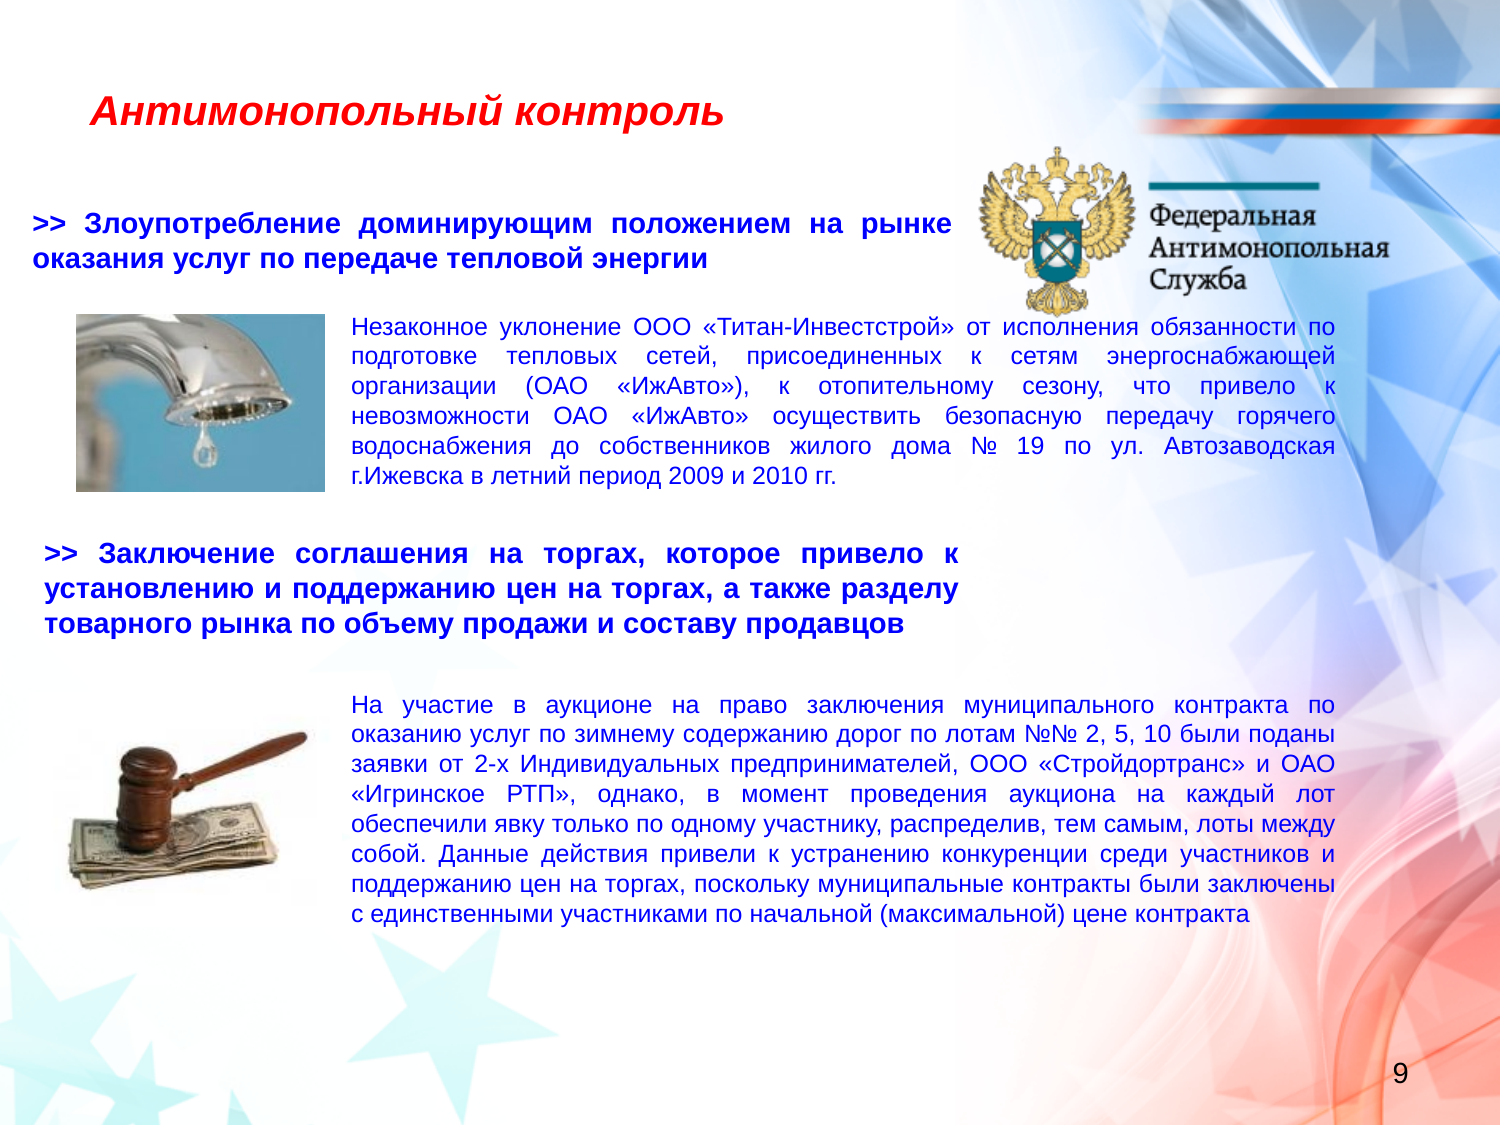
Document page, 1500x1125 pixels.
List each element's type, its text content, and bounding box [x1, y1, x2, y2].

text_box Антимонопольный контроль [74, 14, 1425, 203]
text_box На участие в аукционе на право заключения муниципального контракта по оказанию услуг по зимнему содержанию дорог по лотам №№ 2, 5, 10 были поданы заявки от 2-х Индивидуальных предпринимателей, ООО «Стройдортранс» и ОАО «Игринское РТП», однако, в момент проведения аукциона на каждый лот обеспечили явку только по одному участнику, распределив, тем самым, лоты между собой. Данные действия привели к устранению конкуренции среди участников и поддержанию цен на торгах, поскольку муниципальные контракты были заключены с единственными участниками по начальной (максимальной) цене контракта [336, 680, 1353, 935]
text_box >> Злоупотребление доминирующим положением на рынке оказания услуг по передаче тепловой энергии [17, 196, 968, 282]
picture [0, 0, 1500, 1125]
text_box >> Заключение соглашения на торгах, которое привело к установлению и поддержанию цен на торгах, а также разделу товарного рынка по объему продажи и составу продавцов [29, 527, 975, 683]
slide_number 9 [1074, 1042, 1424, 1102]
text_box Незаконное уклонение ООО «Титан-Инвестстрой» от исполнения обязанности по подготовке тепловых сетей, присоединенных к сетям энергоснабжающей организации (ОАО «ИжАвто»), к отопительному сезону, что привело к невозможности ОАО «ИжАвто» осуществить безопасную передачу горячего водоснабжения до собственников жилого дома № 19 по ул. Автозаводская г.Ижевска в летний период 2009 и 2010 гг. [336, 302, 1353, 497]
